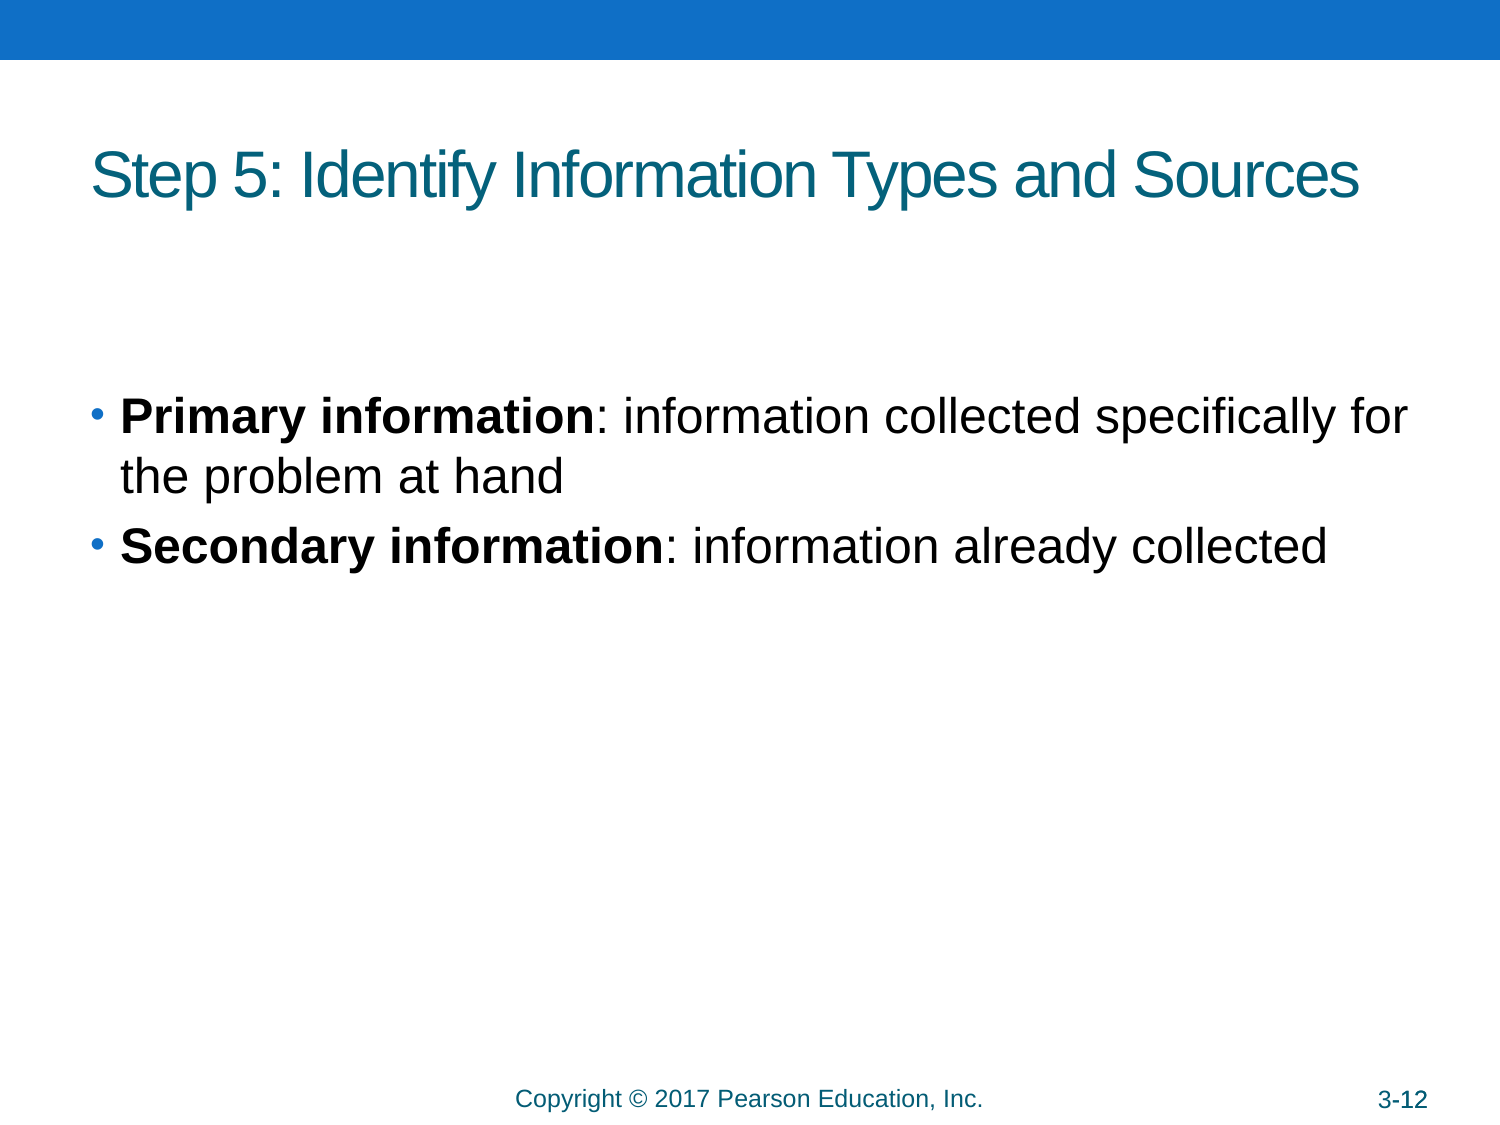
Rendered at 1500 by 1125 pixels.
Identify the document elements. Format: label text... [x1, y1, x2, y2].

list Primary information: information collected specifically for the problem at hand Secondary information: information already collected [75, 376, 1425, 1125]
title Step 5: Identify Information Types and Sources [75, 90, 1425, 253]
